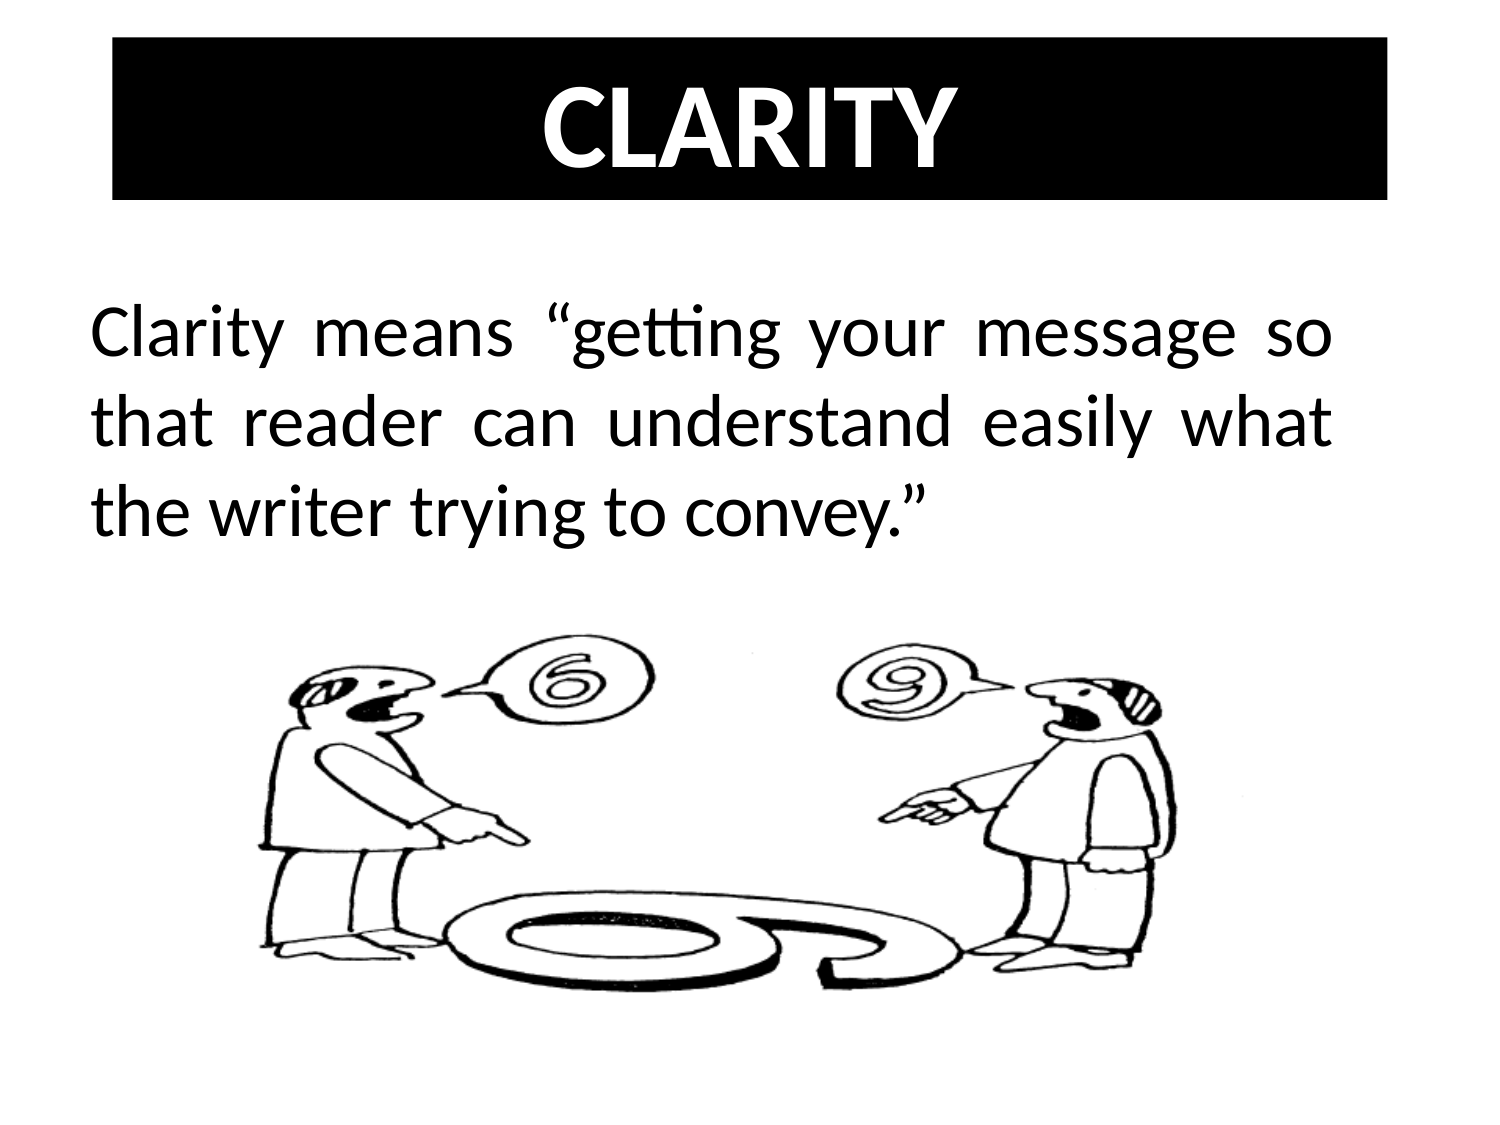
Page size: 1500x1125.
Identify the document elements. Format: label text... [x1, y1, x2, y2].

text_box CLARITY [112, 37, 1388, 200]
title Clarity means “getting your message so that reader can understand easily what the writer trying to convey.” [87, 279, 1363, 552]
text_box [149, 574, 1275, 1038]
